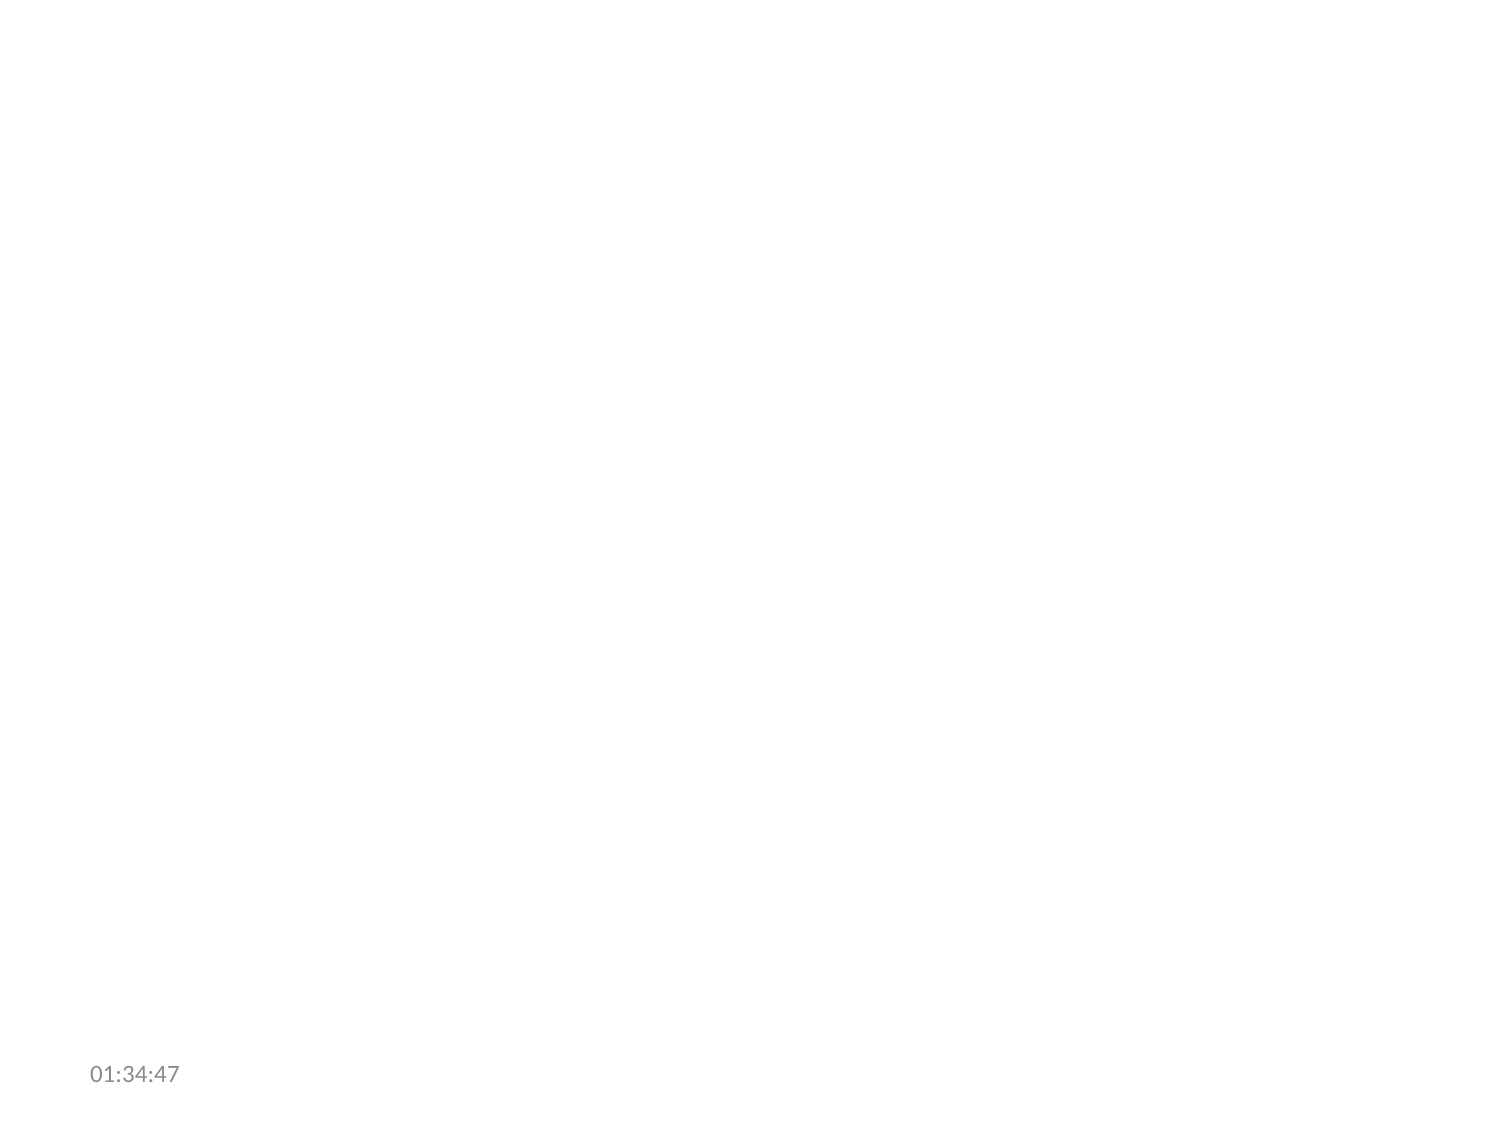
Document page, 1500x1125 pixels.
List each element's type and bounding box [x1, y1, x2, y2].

slide_number [75, 1042, 425, 1103]
